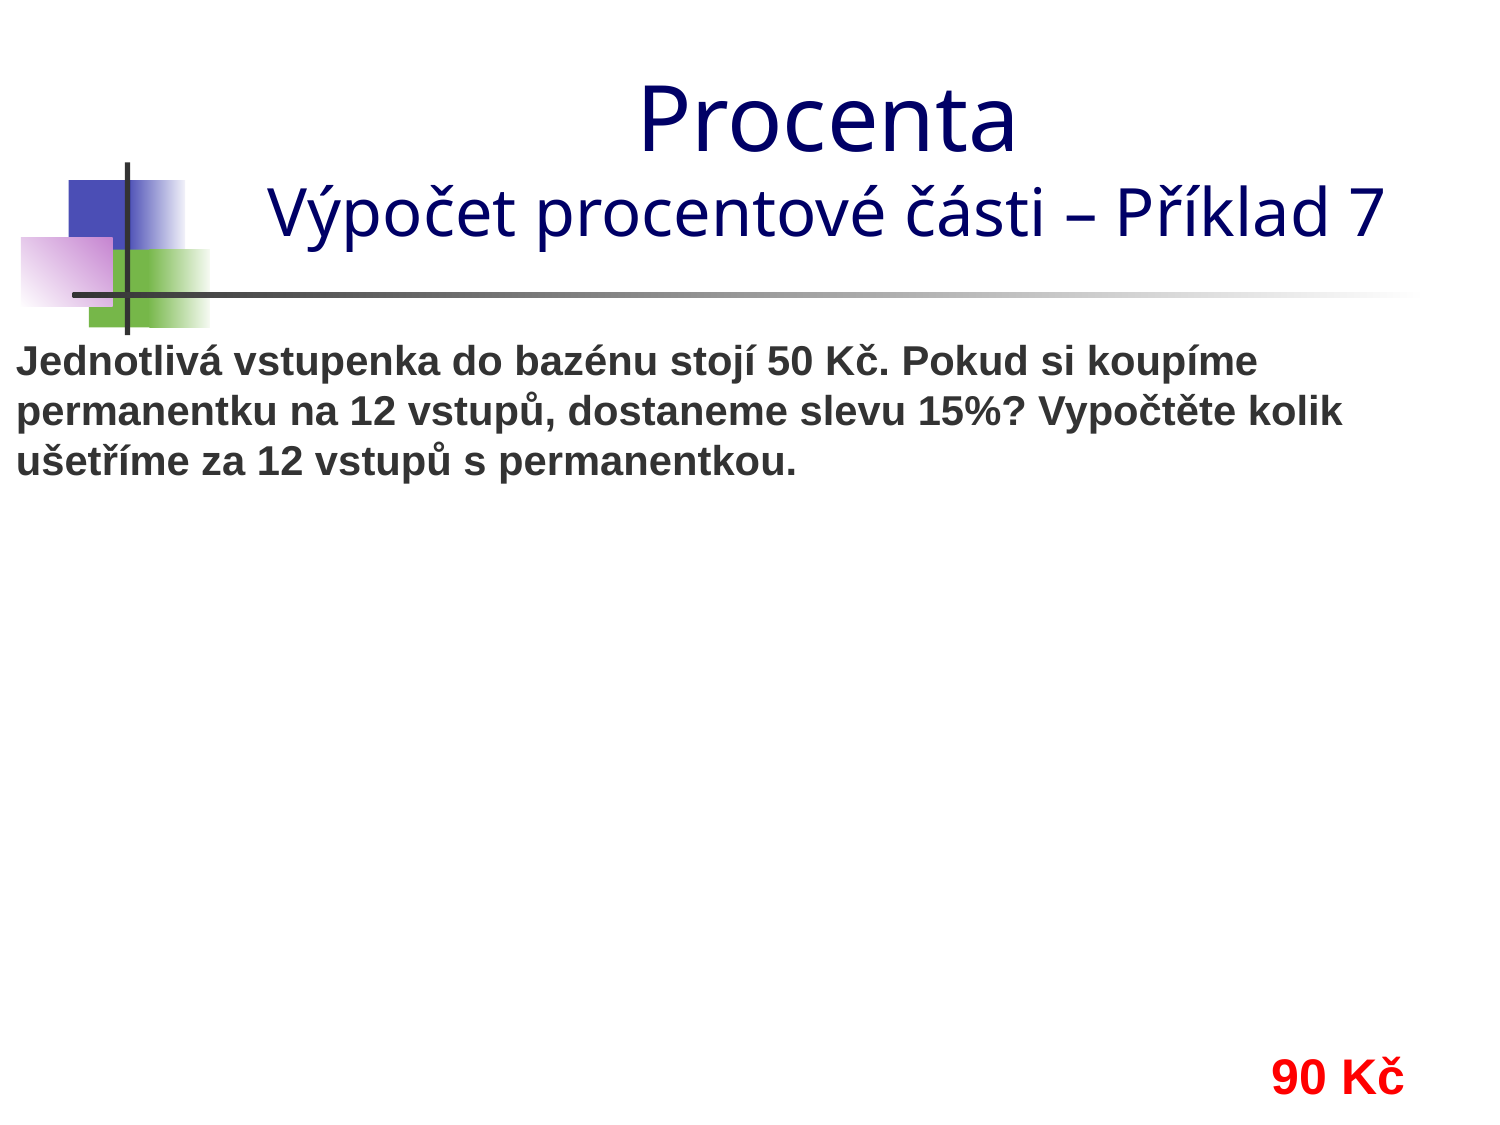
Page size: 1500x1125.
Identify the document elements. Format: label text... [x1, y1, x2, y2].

title Procenta Výpočet procentové části – Příklad 7 [188, 34, 1468, 276]
text_box 90 Kč [1257, 1037, 1495, 1113]
text_box Jednotlivá vstupenka do bazénu stojí 50 Kč. Pokud si koupíme permanentku na 12 vstupů, dostaneme slevu 15%? Vypočtěte kolik ušetříme za 12 vstupů s permanentkou. [1, 326, 1500, 492]
